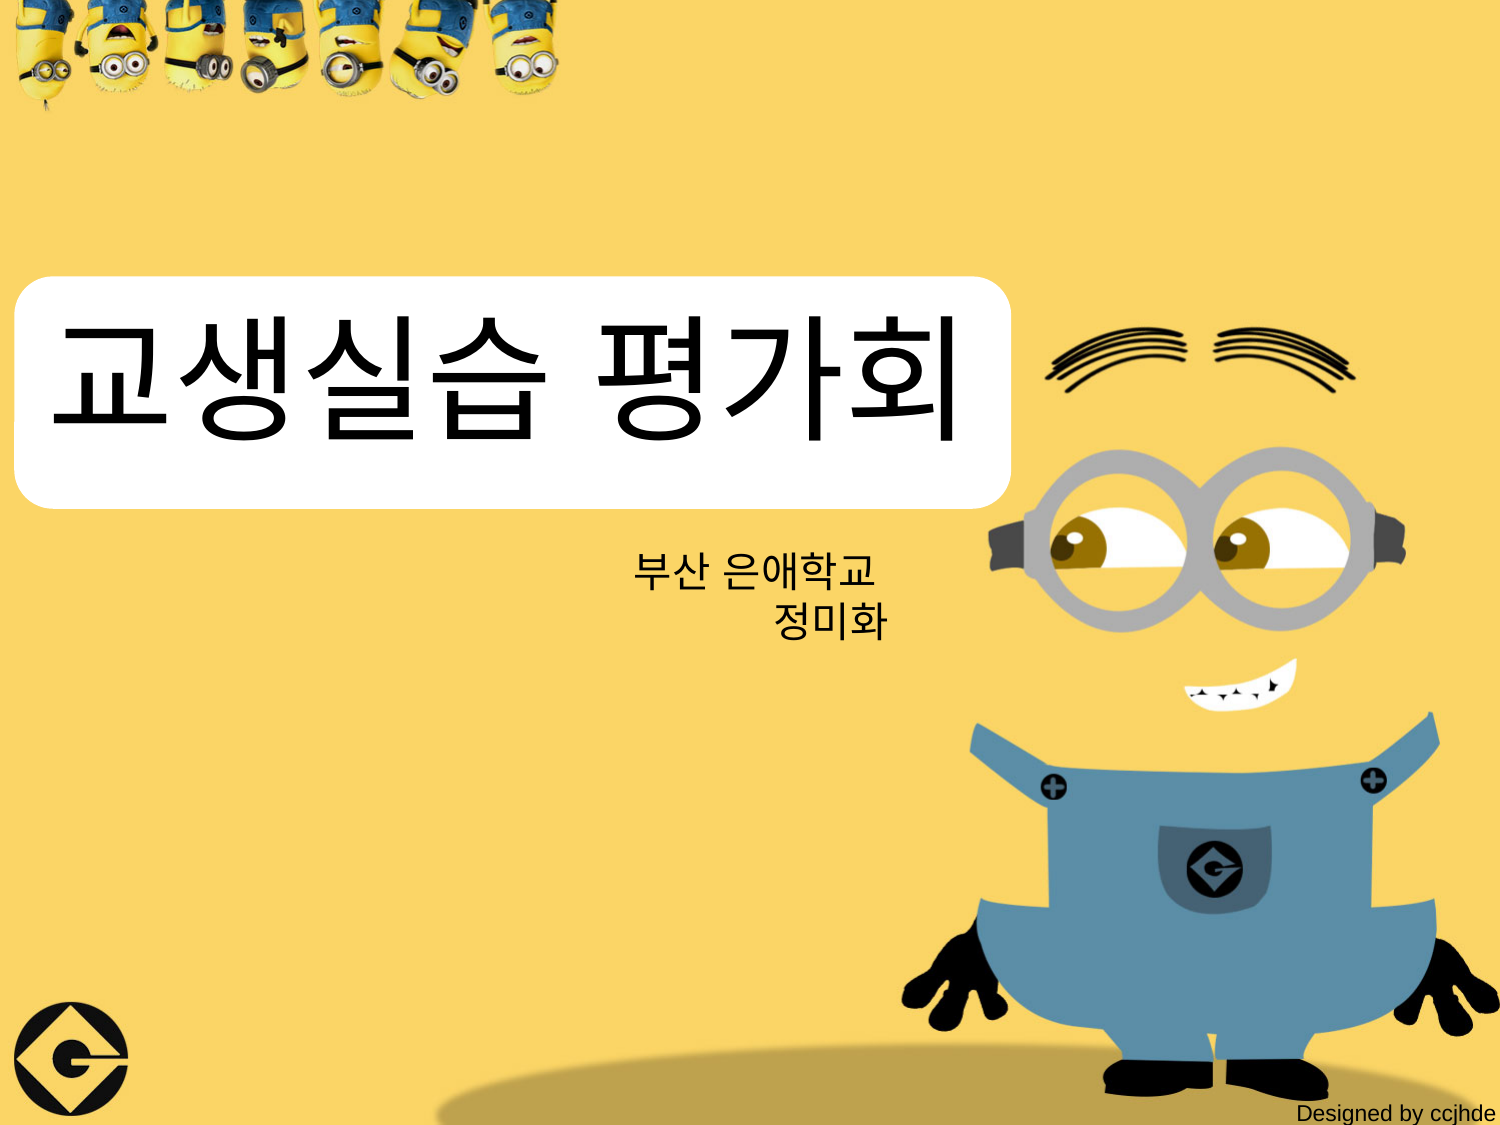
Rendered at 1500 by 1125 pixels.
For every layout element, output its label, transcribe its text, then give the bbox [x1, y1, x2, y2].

text_box [13, 275, 1013, 510]
picture [0, 0, 1500, 1125]
text_box 교생실습 평가회 [32, 285, 986, 465]
text_box 부산 은애학교 정미화 [619, 537, 904, 703]
text_box Designed by ccjhde [1274, 1091, 1500, 1125]
